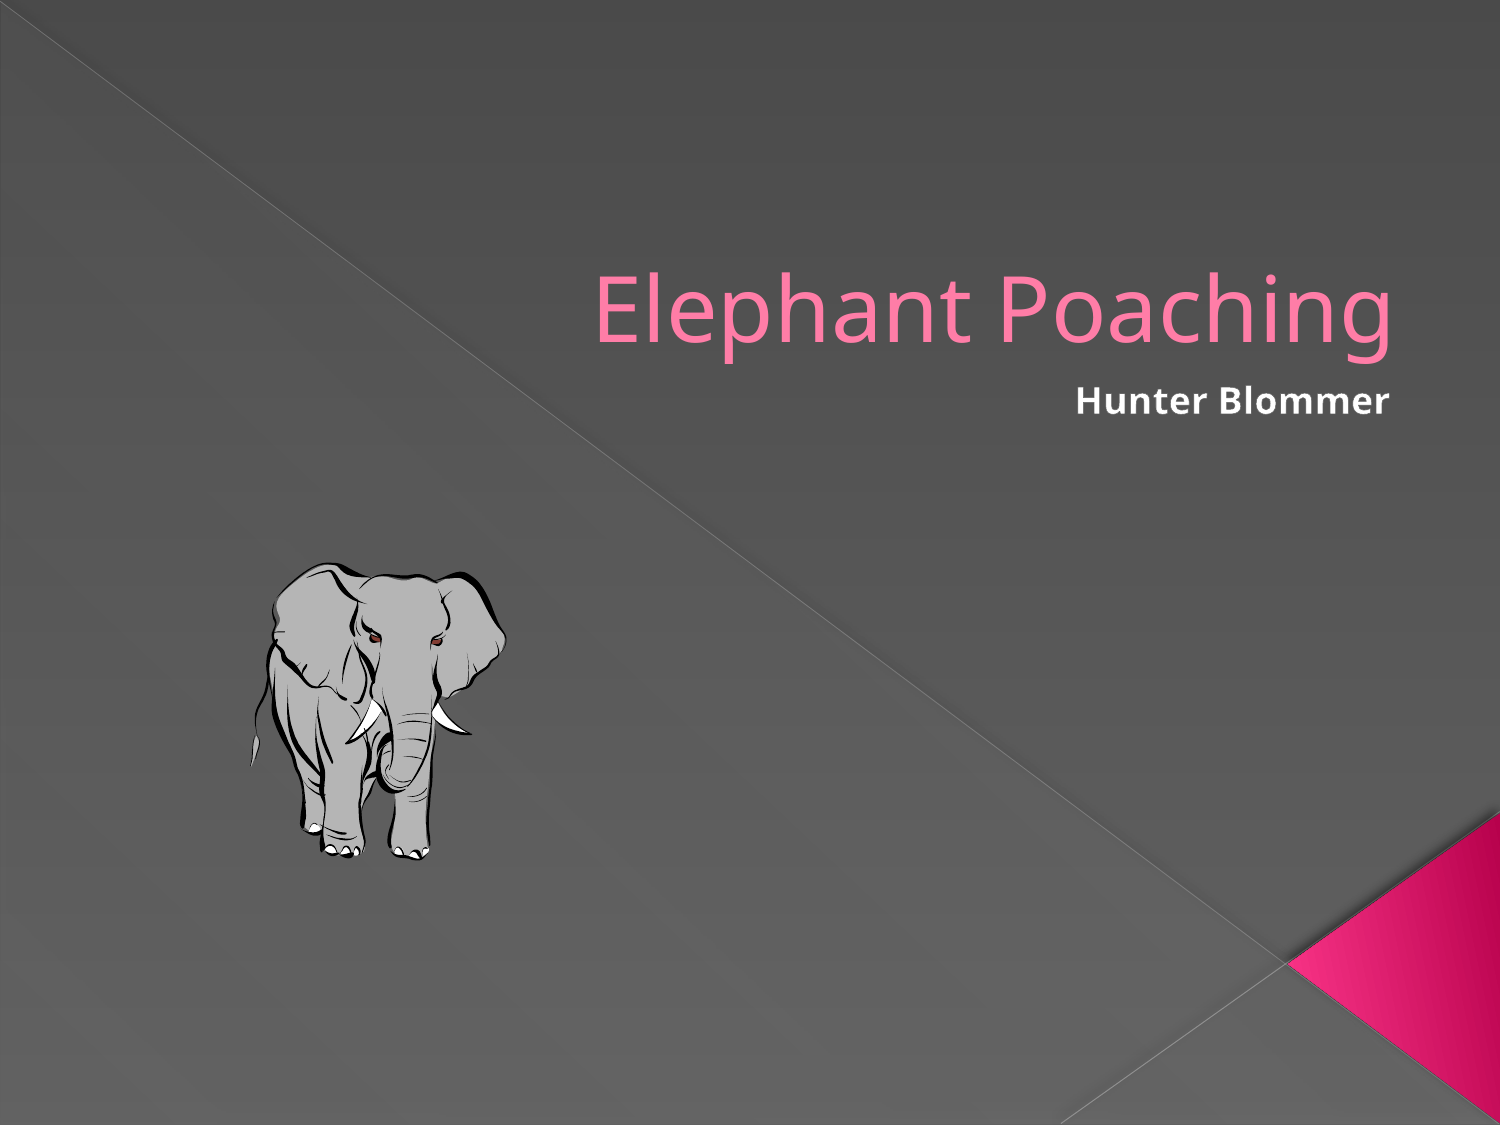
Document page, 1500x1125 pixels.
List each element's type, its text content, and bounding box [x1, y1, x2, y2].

picture [249, 560, 510, 862]
subtitle Hunter Blommer [88, 369, 1412, 657]
title Elephant Poaching [88, 127, 1412, 369]
